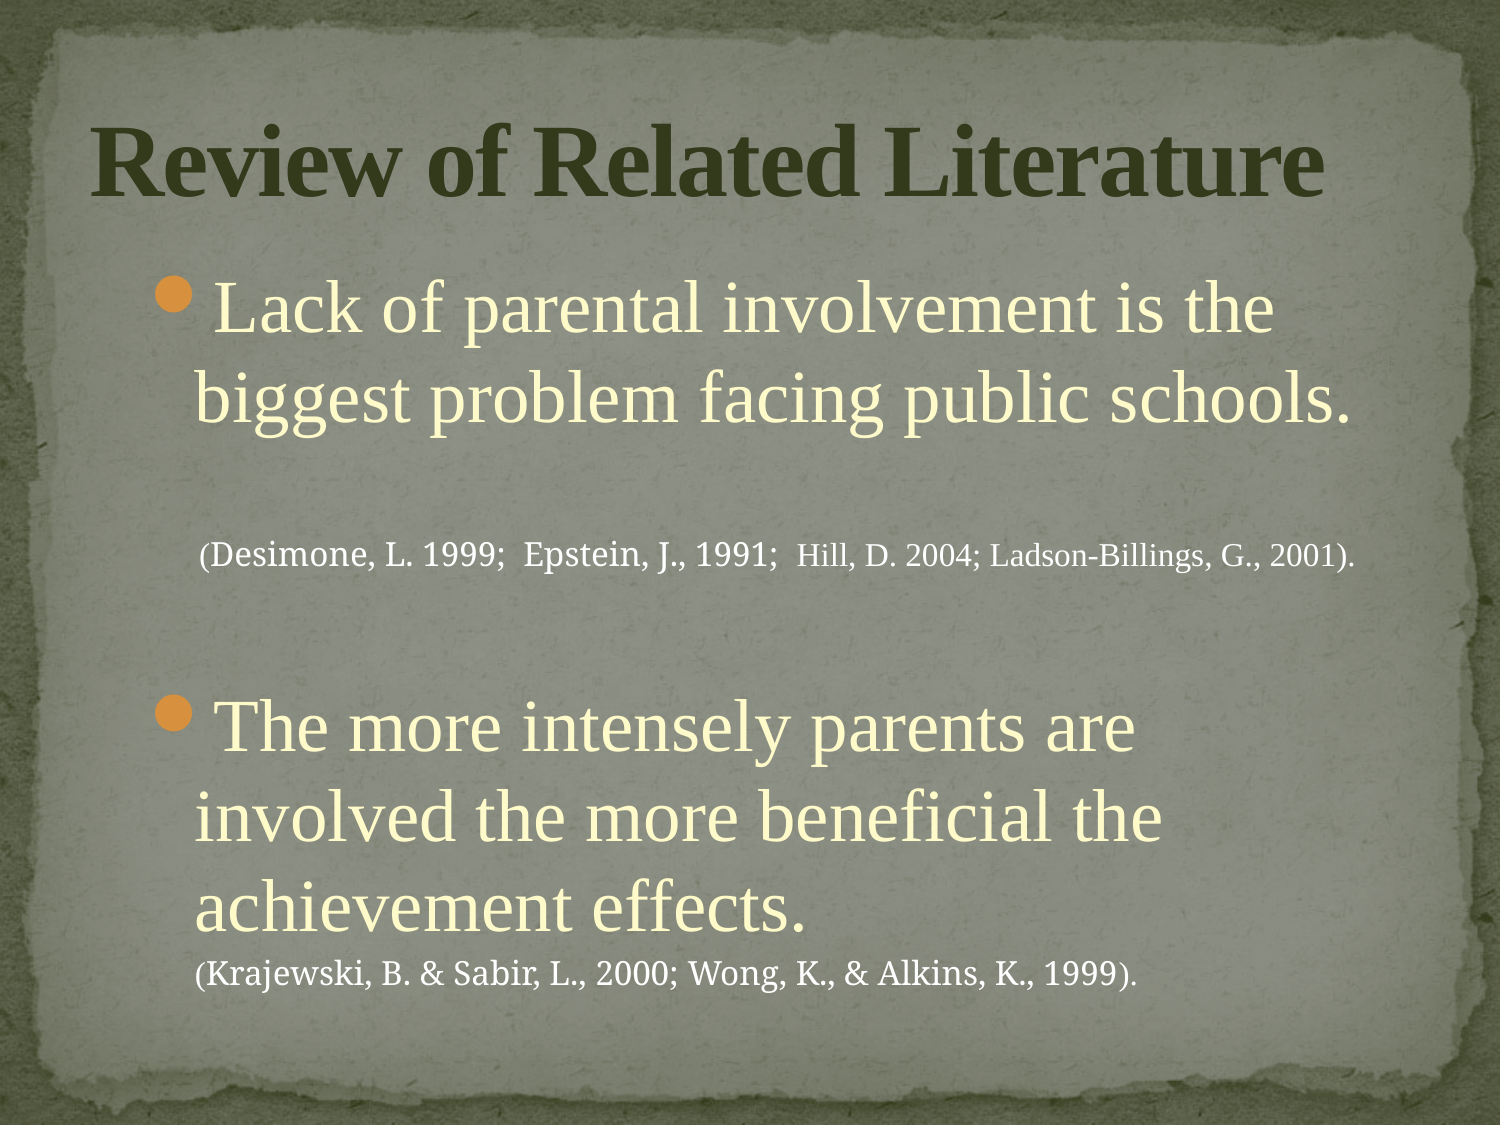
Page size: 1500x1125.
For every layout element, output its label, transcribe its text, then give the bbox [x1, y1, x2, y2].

title Review of Related Literature [74, 24, 1425, 225]
list Lack of parental involvement is the biggest problem facing public schools. (Desimone, L. 1999; Epstein, J., 1991; Hill, D. 2004; Ladson-Billings, G., 2001). The more intensely parents are involved the more beneficial the achievement effects. (Krajewski, B. & Sabir, L., 2000; Wong, K., & Alkins, K., 1999). [75, 249, 1425, 1000]
